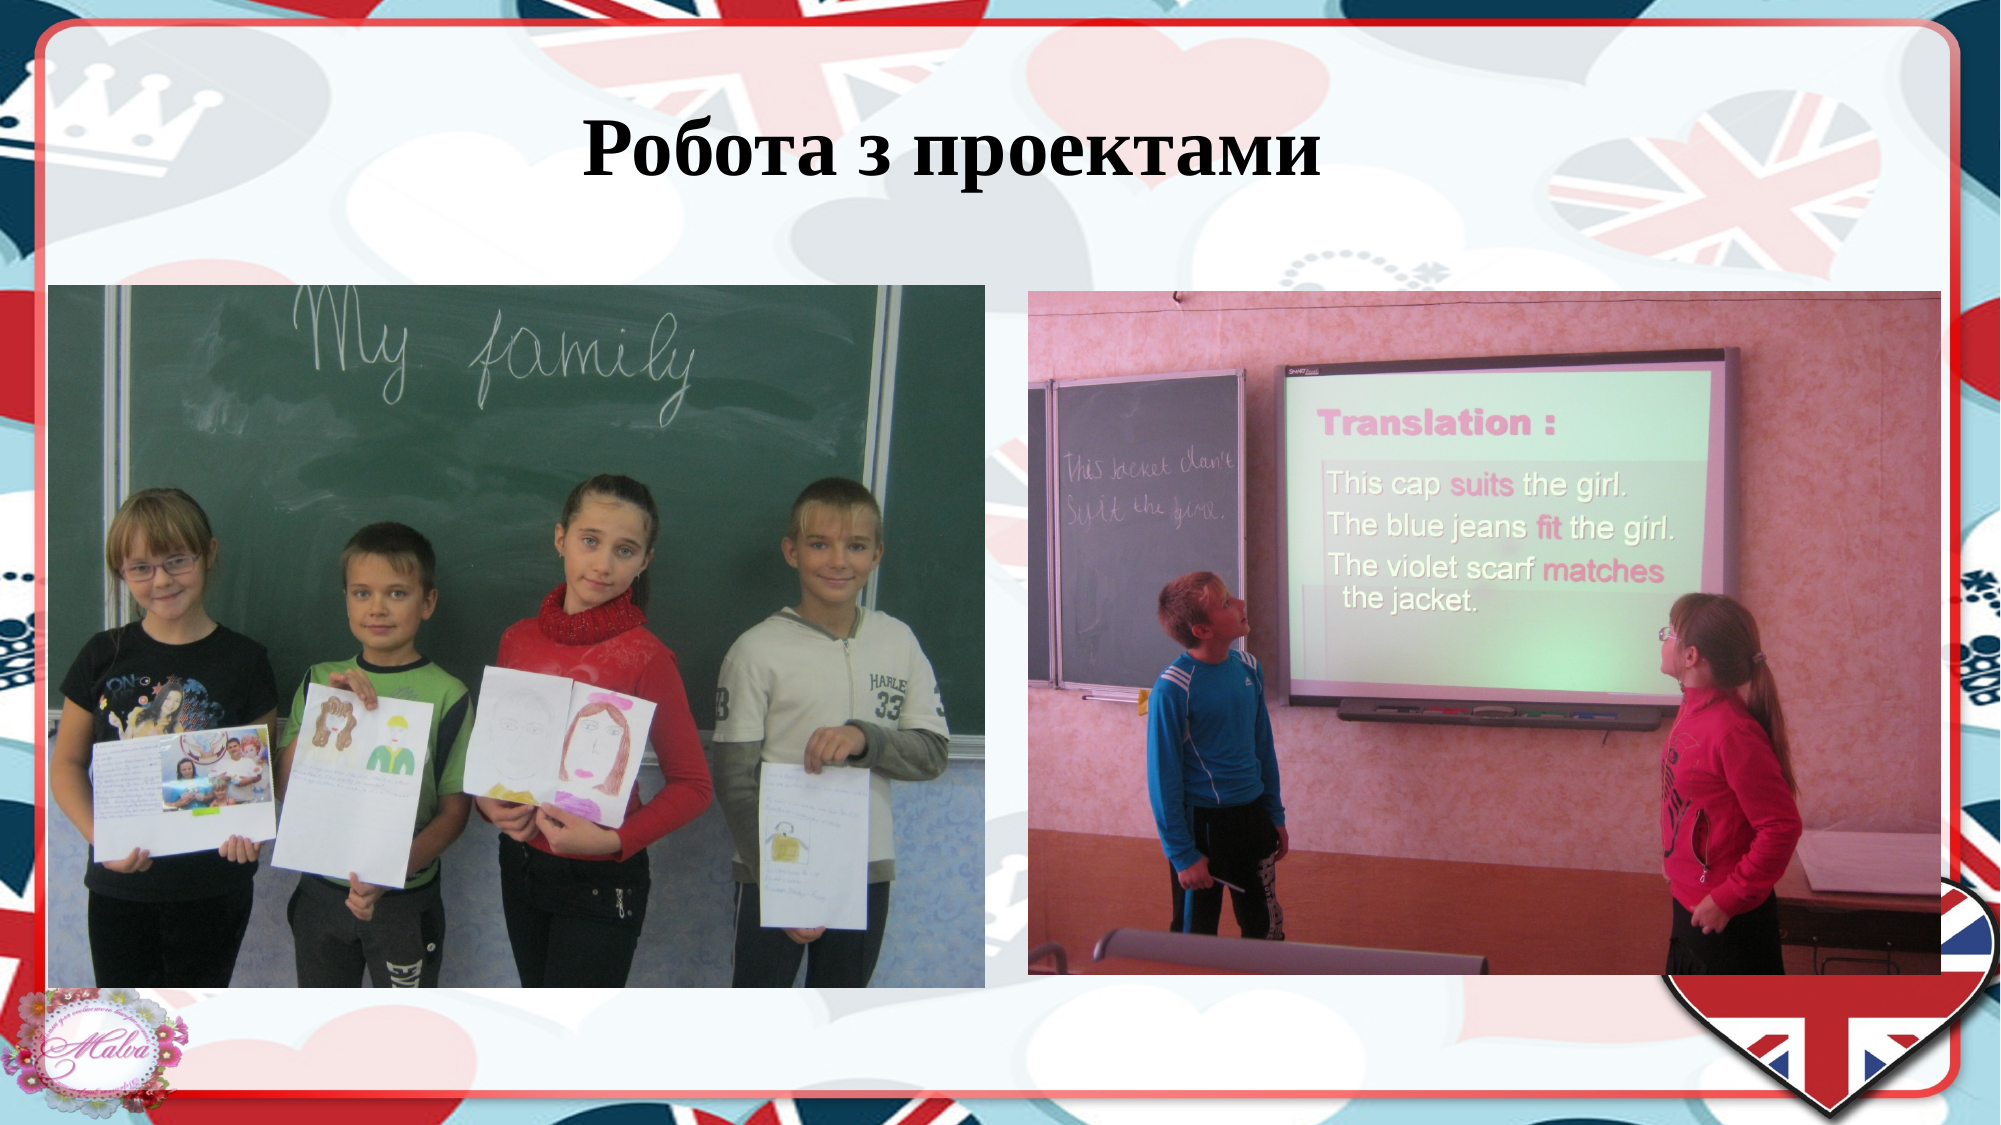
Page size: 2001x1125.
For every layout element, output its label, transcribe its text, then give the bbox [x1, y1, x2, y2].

picture [673, 0, 691, 9]
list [48, 285, 985, 988]
picture [0, 0, 2001, 1125]
title Робота з проектами [567, 57, 1368, 240]
